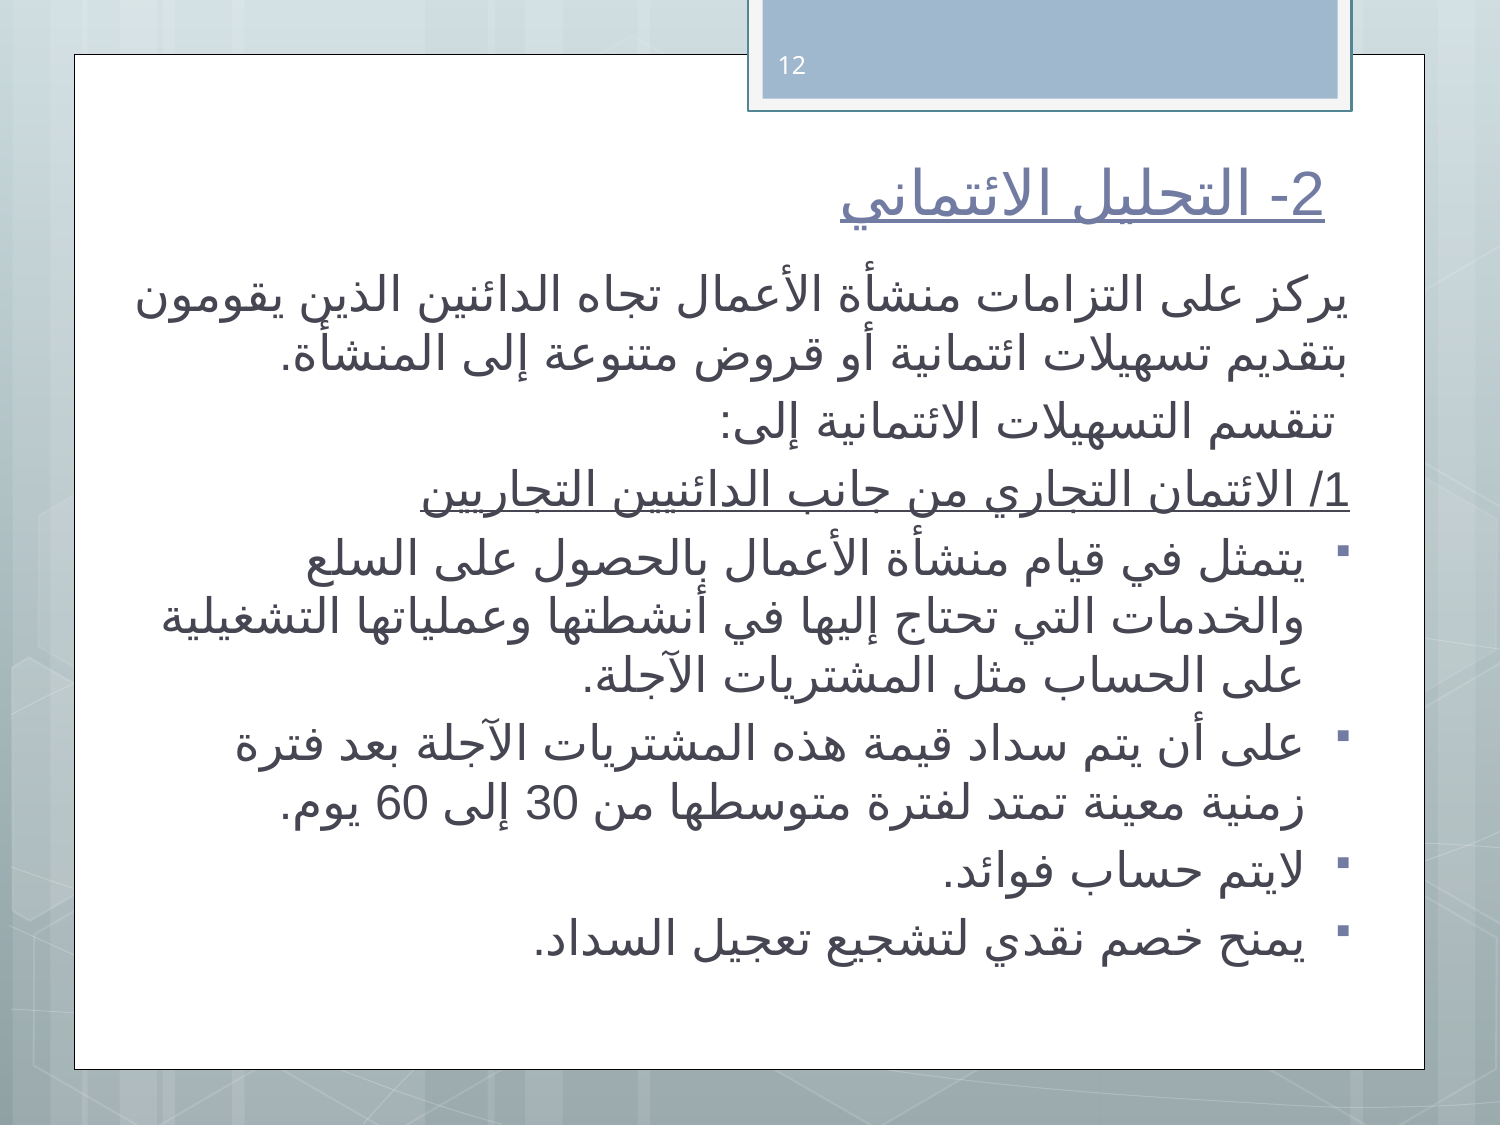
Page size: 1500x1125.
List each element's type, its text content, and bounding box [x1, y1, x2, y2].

list يركز على التزامات منشأة الأعمال تجاه الدائنين الذين يقومون بتقديم تسهيلات ائتمانية أو قروض متنوعة إلى المنشأة. تنقسم التسهيلات الائتمانية إلى: 1/ الائتمان التجاري من جانب الدائنيين التجاريين يتمثل في قيام منشأة الأعمال بالحصول على السلع والخدمات التي تحتاج إليها في أنشطتها وعملياتها التشغيلية على الحساب مثل المشتريات الآجلة. على أن يتم سداد قيمة هذه المشتريات الآجلة بعد فترة زمنية معينة تمتد لفترة متوسطها من 30 إلى 60 يوم. لايتم حساب فوائد. يمنح خصم نقدي لتشجيع تعجيل السداد. [112, 255, 1376, 988]
title 2- التحليل الائتماني [183, 137, 1341, 236]
slide_number 12 [762, 36, 982, 97]
